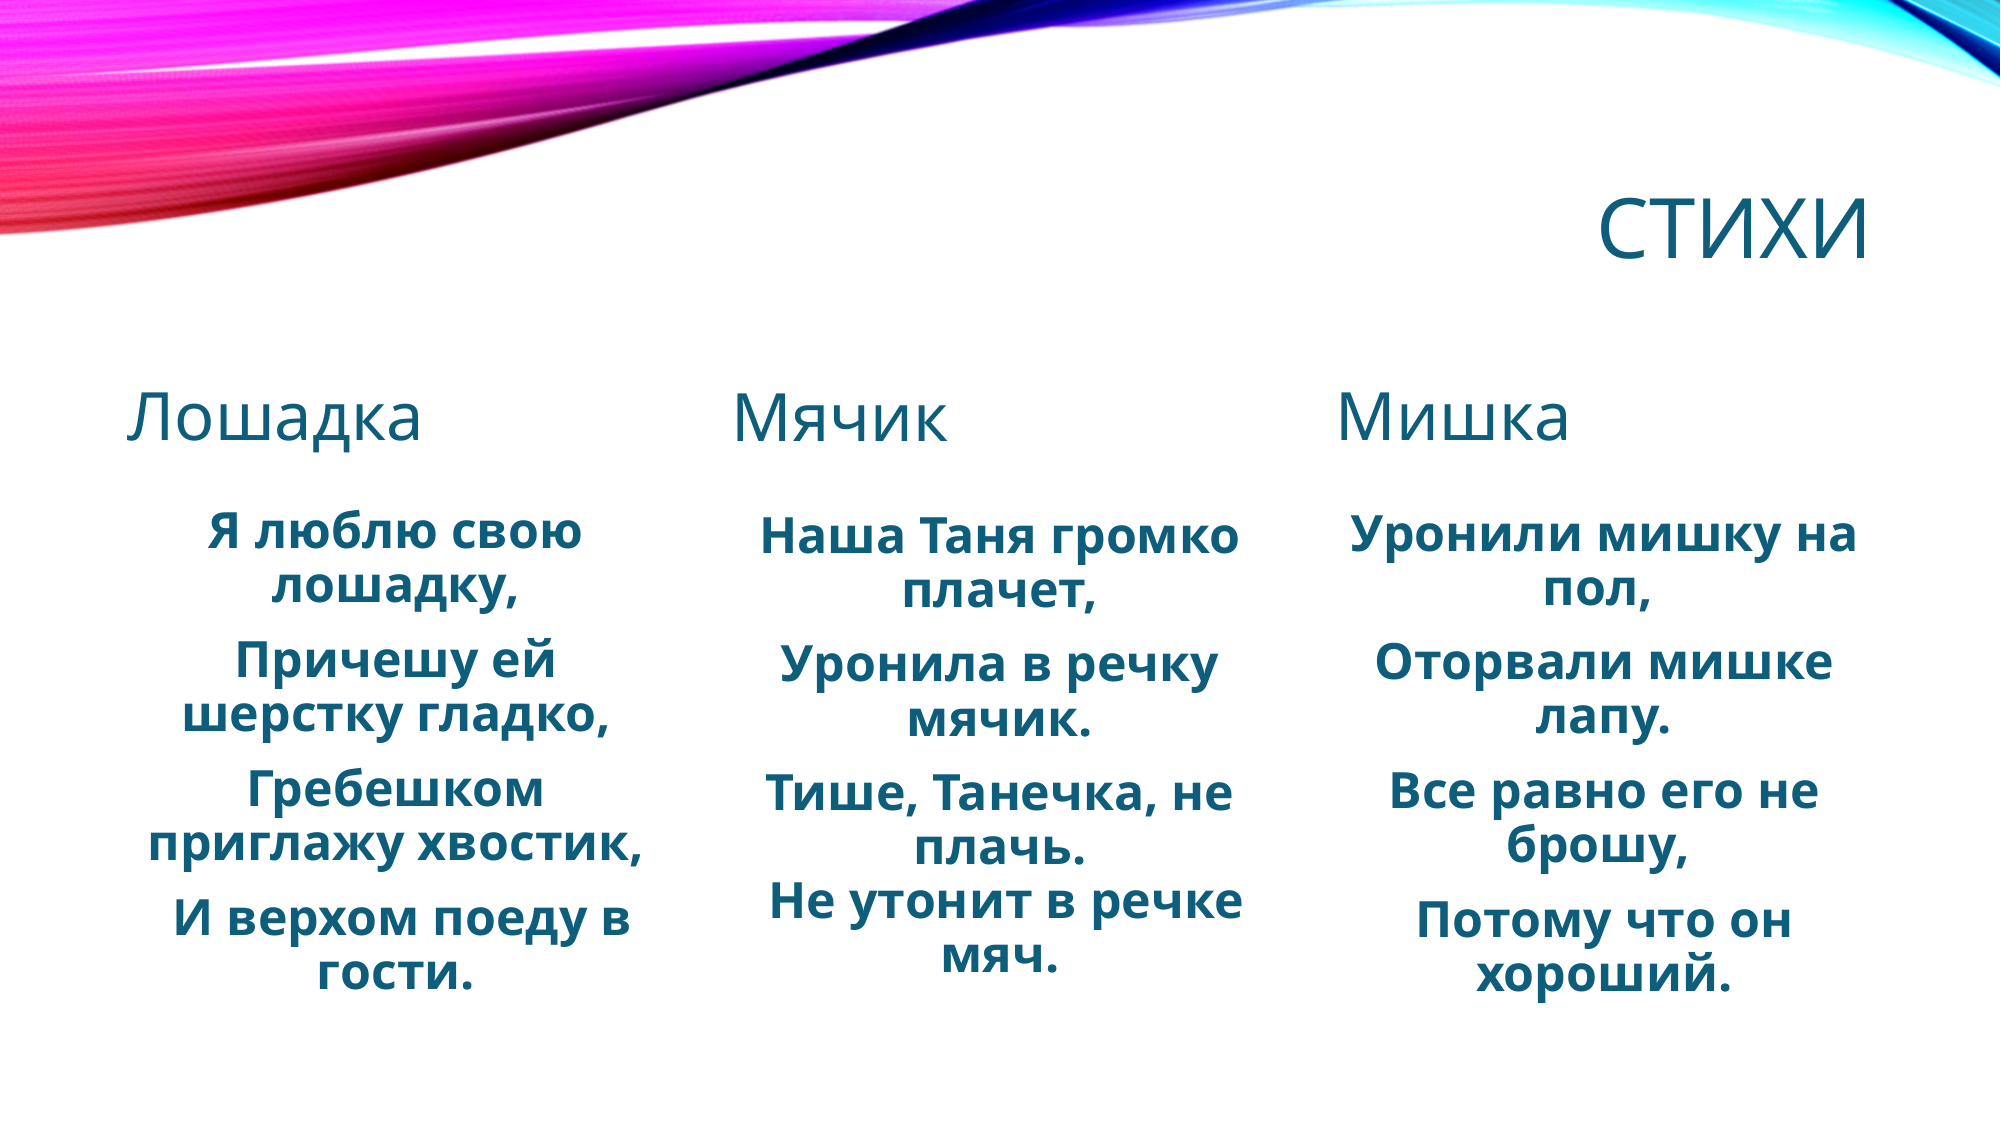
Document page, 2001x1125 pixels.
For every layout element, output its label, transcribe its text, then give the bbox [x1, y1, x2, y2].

picture [1910, 0, 2000, 45]
picture [0, 0, 2000, 237]
list Мишка [1320, 359, 1888, 463]
list Наша Таня громко плачет, Уронила в речку мячик. Тише, Танечка, не плачь. Не утонит в речке мяч. [716, 502, 1284, 1047]
list Уронили мишку на пол, Оторвали мишке лапу. Все равно его не брошу, Потому что он хороший. [1320, 500, 1888, 1044]
list Я люблю свою лошадку, Причешу ей шерстку гладко, Гребешком приглажу хвостик, И верхом поеду в гости. [112, 498, 680, 1042]
picture [1890, 0, 2000, 75]
title Стихи [474, 125, 1888, 339]
list Мячик [716, 361, 1284, 464]
list Лошадка [112, 361, 680, 463]
